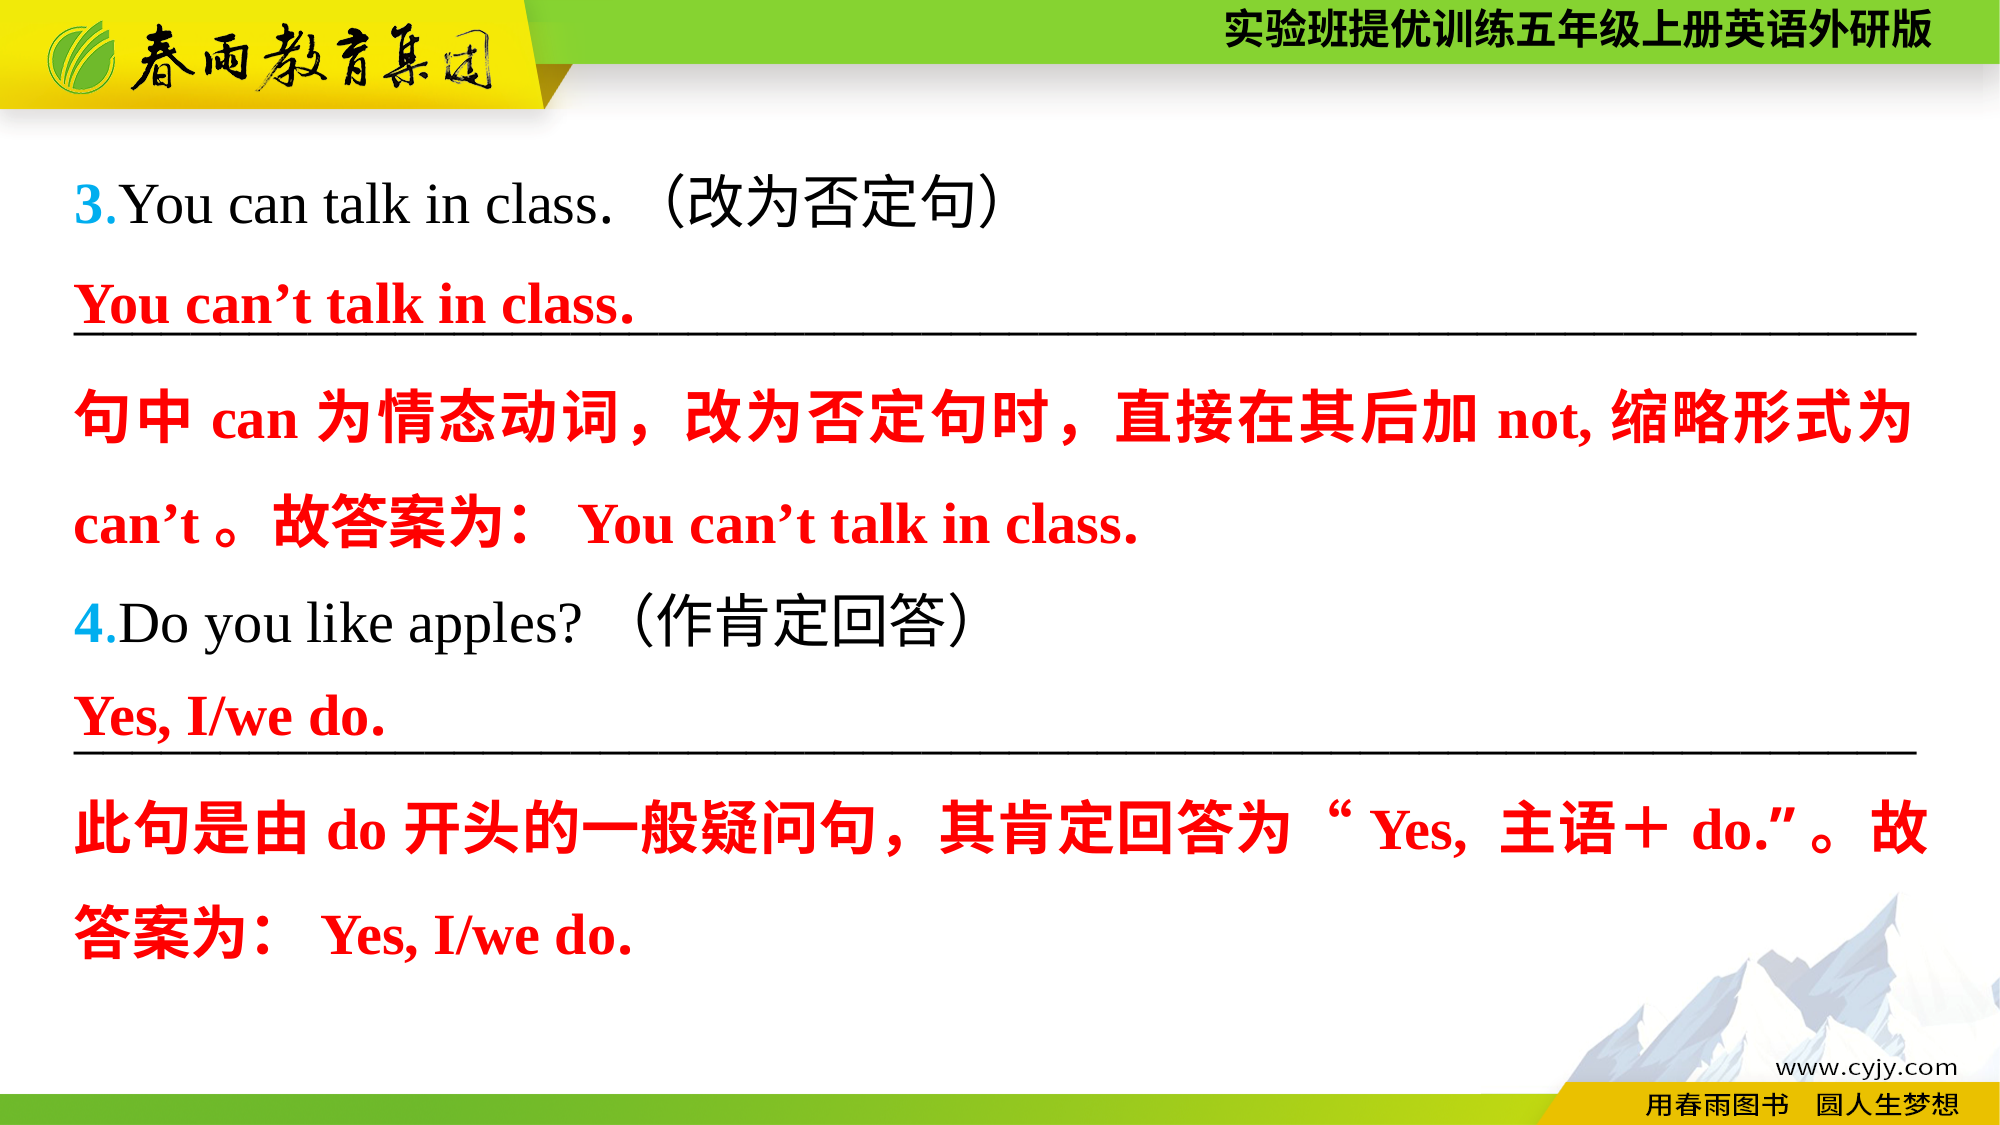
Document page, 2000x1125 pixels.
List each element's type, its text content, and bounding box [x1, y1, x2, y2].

picture [0, 0, 2000, 1125]
text_box You can’t talk in class. [59, 222, 1944, 338]
list 3.You can talk in class.（改为否定句） _______________________________________________________________ 4.Do you like apples?（作肯定回答） _______________________________________________________________ [59, 122, 1944, 222]
text_box 句中can为情态动词，改为否定句时，直接在其后加not,缩略形式为can’t。故答案为：You can’t talk in class. [59, 338, 1944, 563]
text_box 此句是由do开头的一般疑问句，其肯定回答为“Yes, 主语＋do.”。故答案为：Yes, I/we do. [59, 748, 1944, 974]
text_box Yes, I/we do. [59, 634, 1944, 748]
list 3.You can talk in class.（改为否定句） _______________________________________________________________ 4.Do you like apples?（作肯定回答） _______________________________________________________________ [59, 563, 1944, 634]
